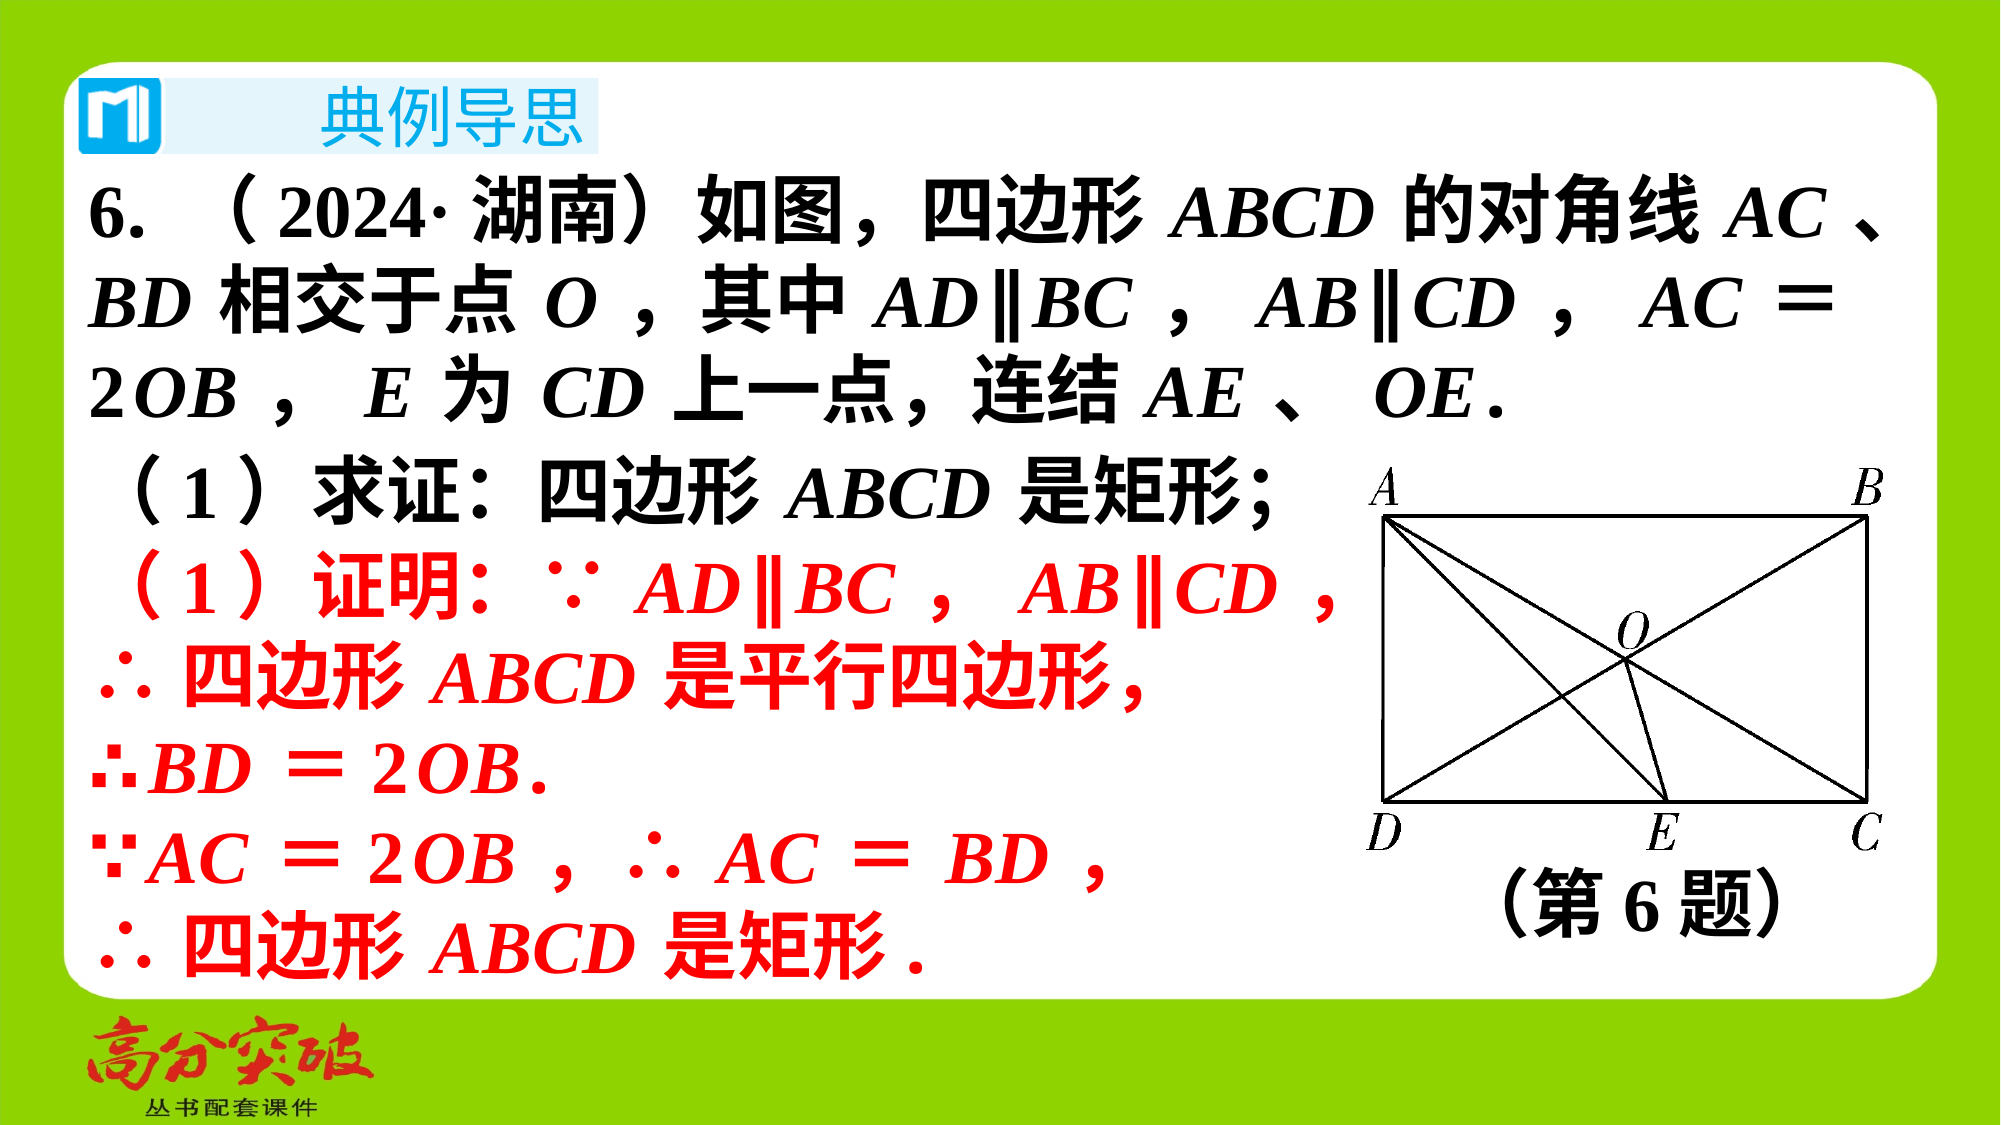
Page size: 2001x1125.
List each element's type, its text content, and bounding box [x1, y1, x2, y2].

text_box （1）证明：∵AD∥BC，AB∥CD， ∴四边形ABCD是平行四边形， ∴BD＝2OB. ∵AC＝2OB，∴AC＝BD， ∴四边形ABCD是矩形. [88, 538, 1362, 994]
text_box （1）求证：四边形ABCD是矩形； [88, 443, 1261, 535]
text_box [1365, 467, 1883, 947]
text_box 6. （2024·湖南）如图，四边形ABCD的对角线AC、 BD相交于点O，其中AD∥BC，AB∥CD，AC＝ 2OB，E为CD上一点，连结AE、OE. [88, 162, 1974, 436]
picture [0, 0, 2001, 1125]
